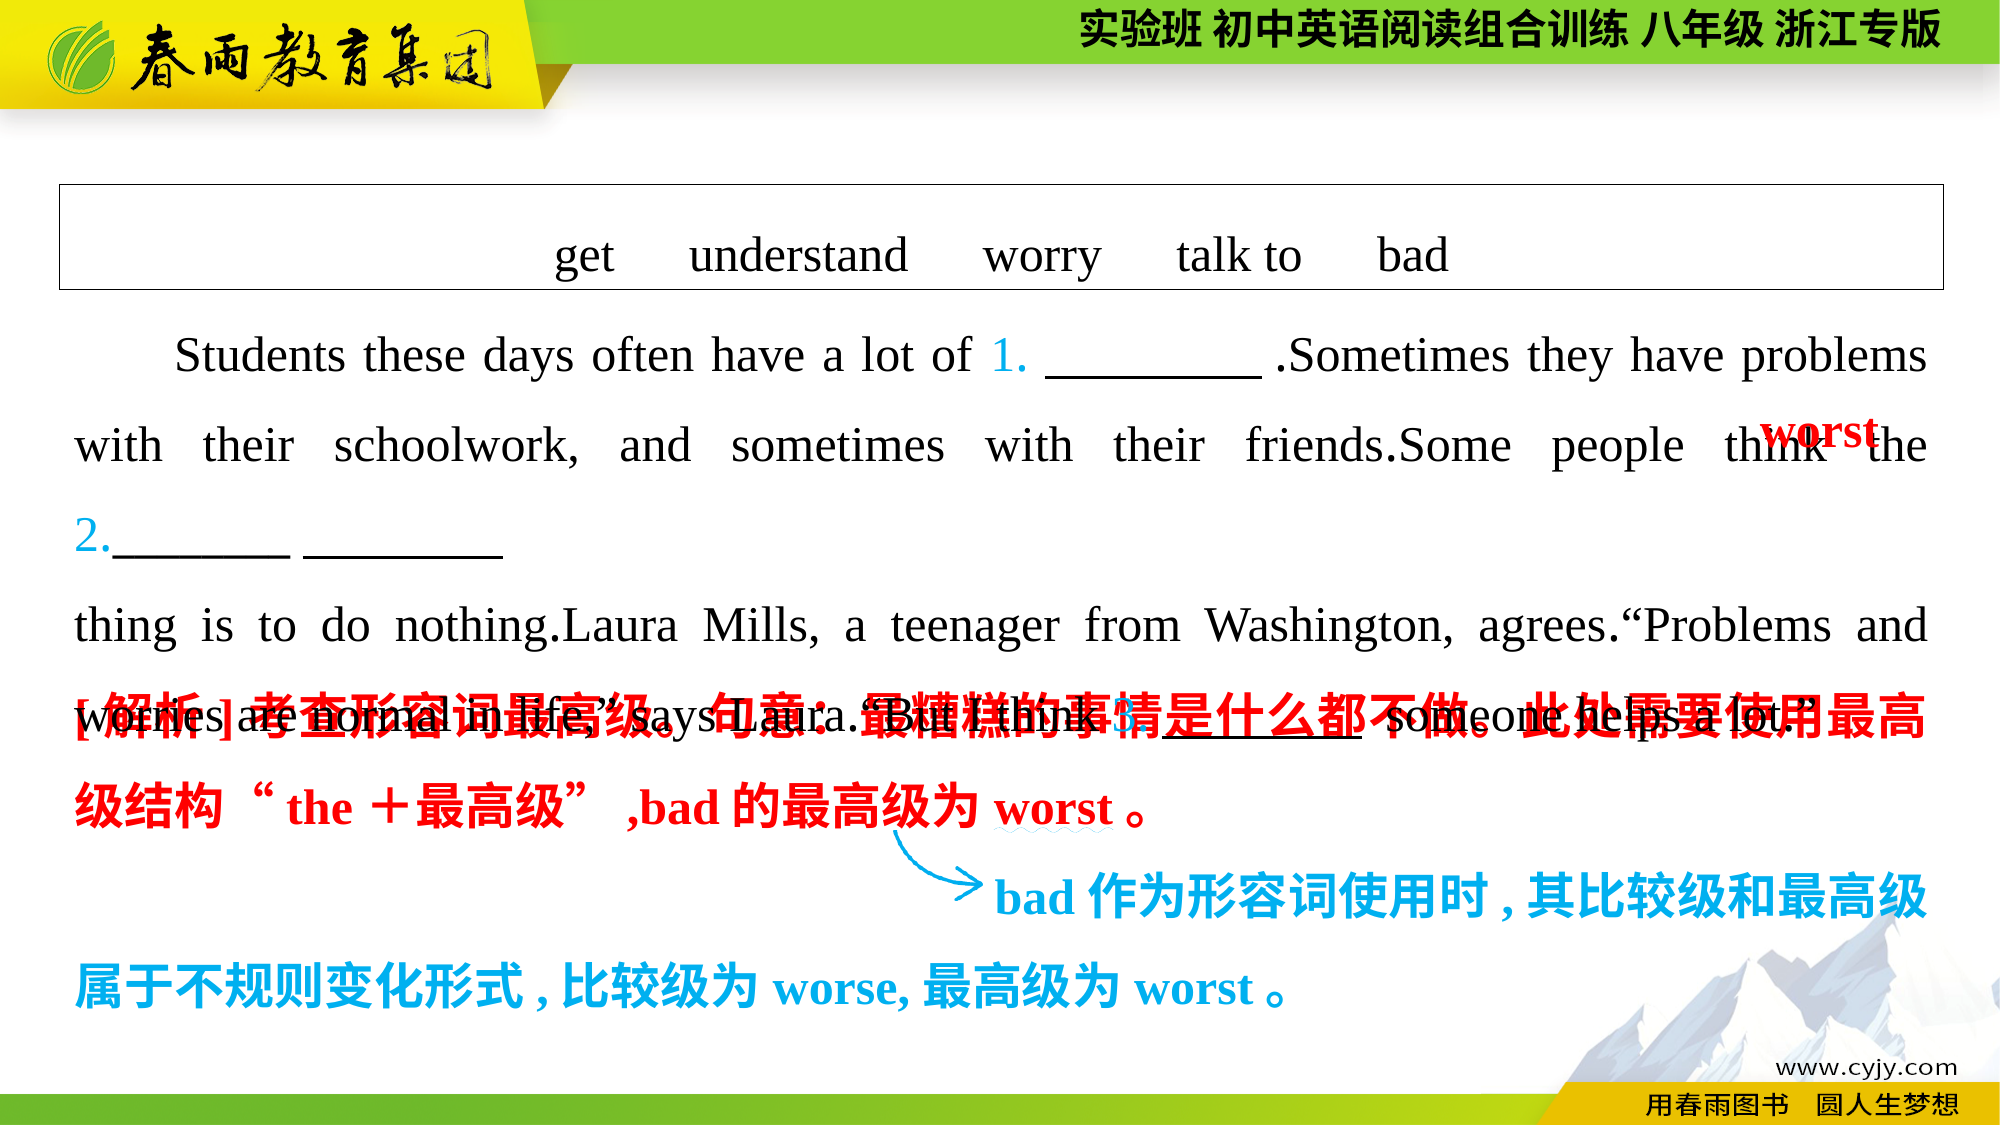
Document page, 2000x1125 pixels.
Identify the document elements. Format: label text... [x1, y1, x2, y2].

text_box Students these days often have a lot of 1. .Sometimes they have problems with their schoolwork, and sometimes with their friends.Some people think the 2.________ thing is to do nothing.Laura Mills, a teenager from Washington, agrees.“Problems and worries are normal in life,” says Laura.“But I think 3. someone helps a lot.” [59, 284, 1944, 749]
picture [0, 0, 2000, 1125]
text_box [解析]考查形容词最高级。句意：最糟糕的事情是什么都不做。此处需要使用最高级结构“the＋最高级”,bad的最高级为worst。 bad作为形容词使用时,其比较级和最高级属于不规则变化形式,比较级为worse,最高级为worst。 [59, 749, 1944, 1022]
text_box worst [1744, 389, 1895, 465]
text_box get understand worry talk to bad [59, 184, 1944, 284]
